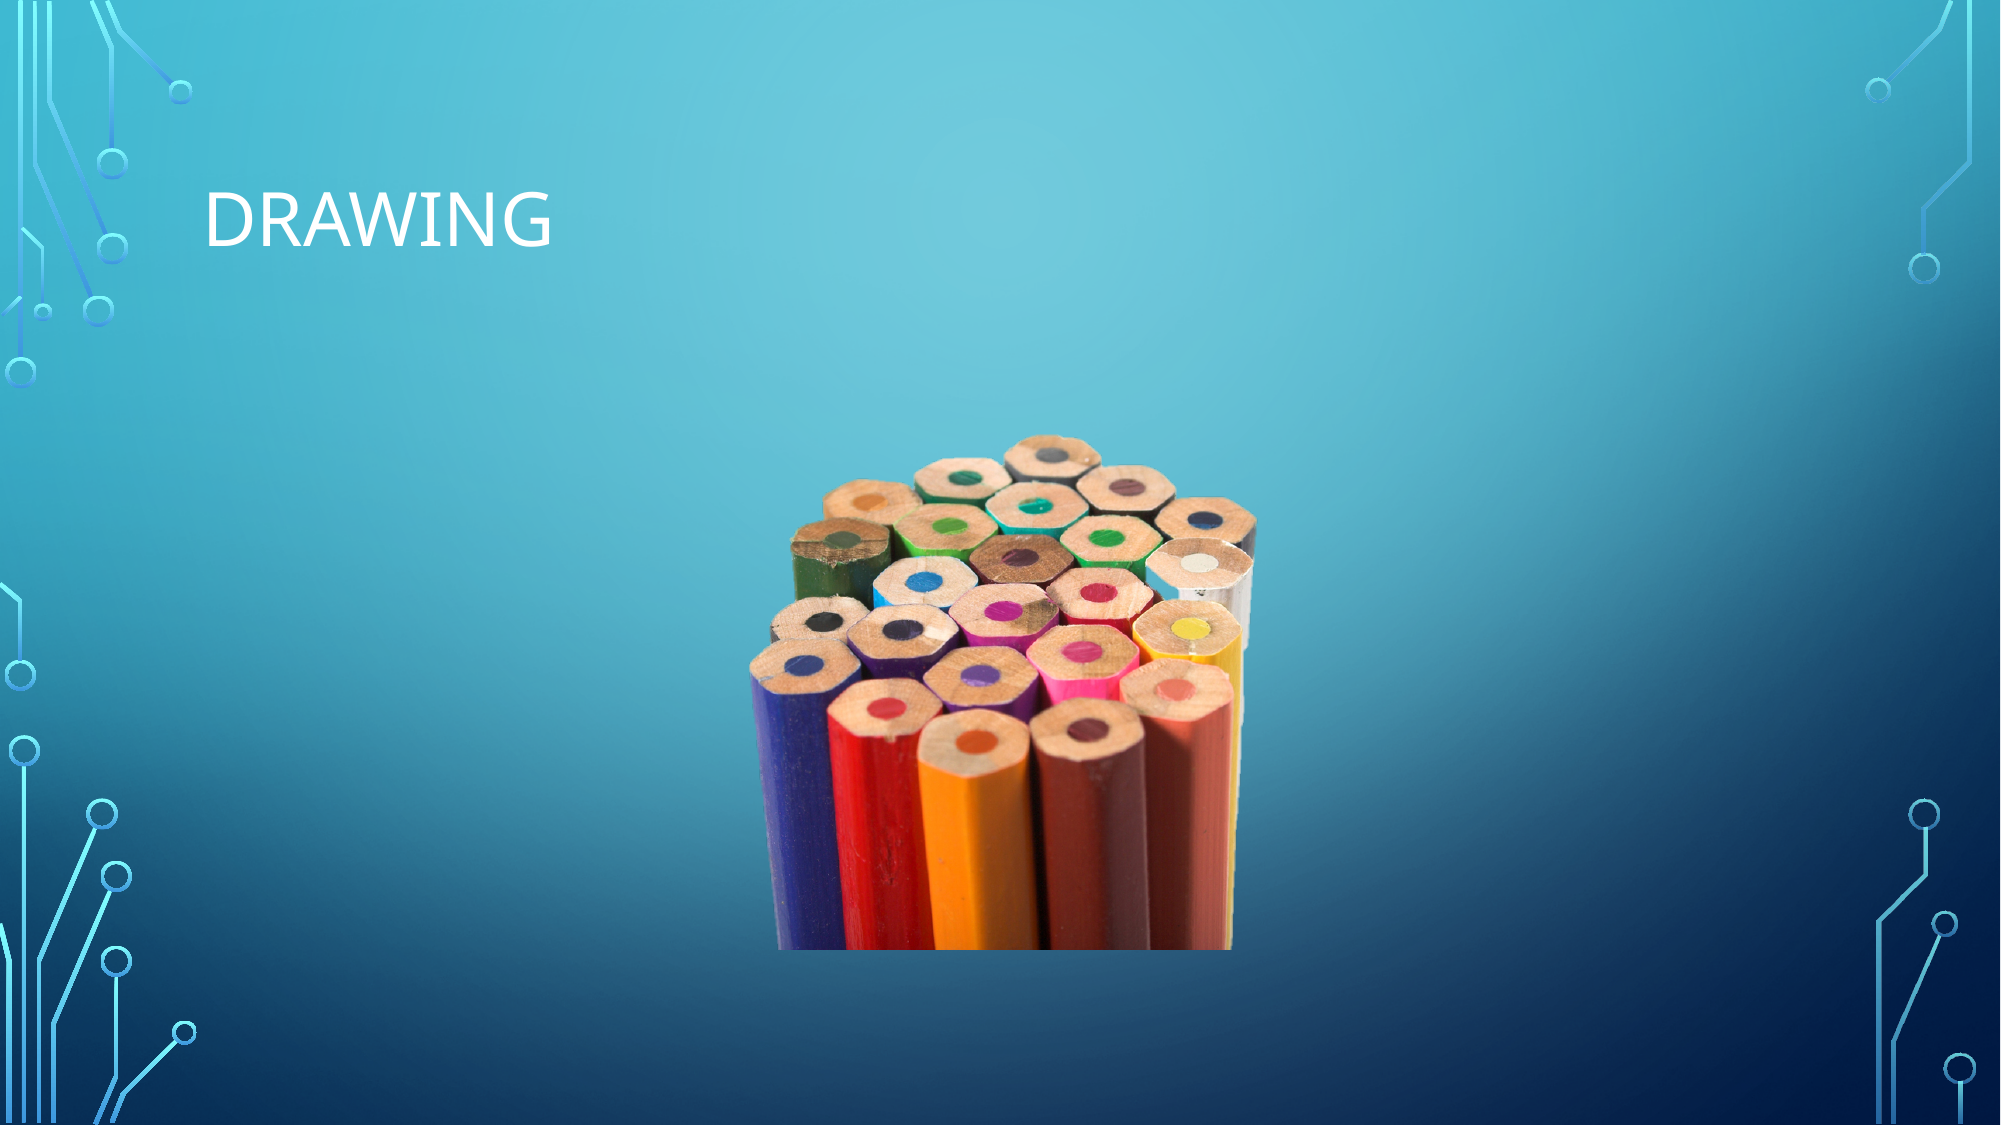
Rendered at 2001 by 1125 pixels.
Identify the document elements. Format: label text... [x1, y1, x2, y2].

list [676, 368, 1323, 951]
title Drawing [187, 101, 1813, 344]
